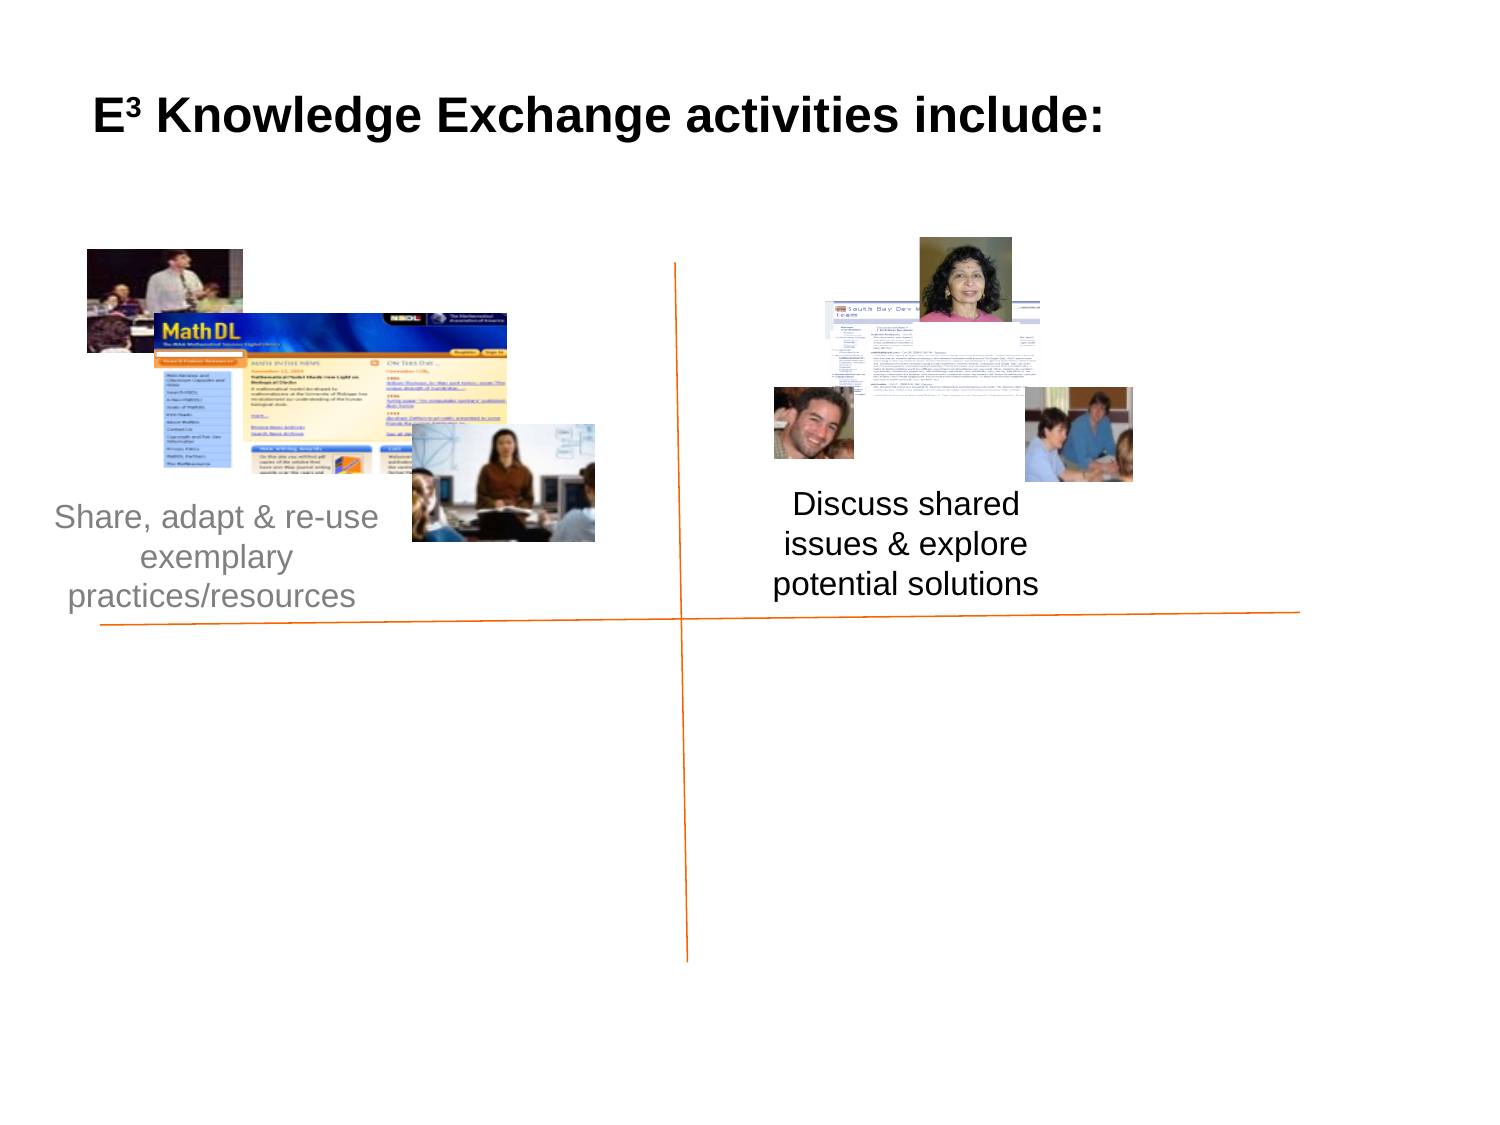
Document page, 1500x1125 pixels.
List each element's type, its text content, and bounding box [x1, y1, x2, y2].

picture [87, 249, 596, 542]
text_box Discuss shared issues & explore potential solutions [749, 474, 1063, 610]
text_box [912, 237, 1021, 351]
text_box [824, 301, 1041, 397]
picture [1024, 387, 1133, 483]
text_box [1032, 612, 1301, 626]
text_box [99, 612, 329, 626]
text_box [330, 605, 1032, 619]
text_box Share, adapt & re-use exemplary practices/resources [37, 487, 396, 622]
picture [774, 387, 854, 460]
text_box 1E3 Knowledge Exchange activities include: [49, 75, 1434, 270]
